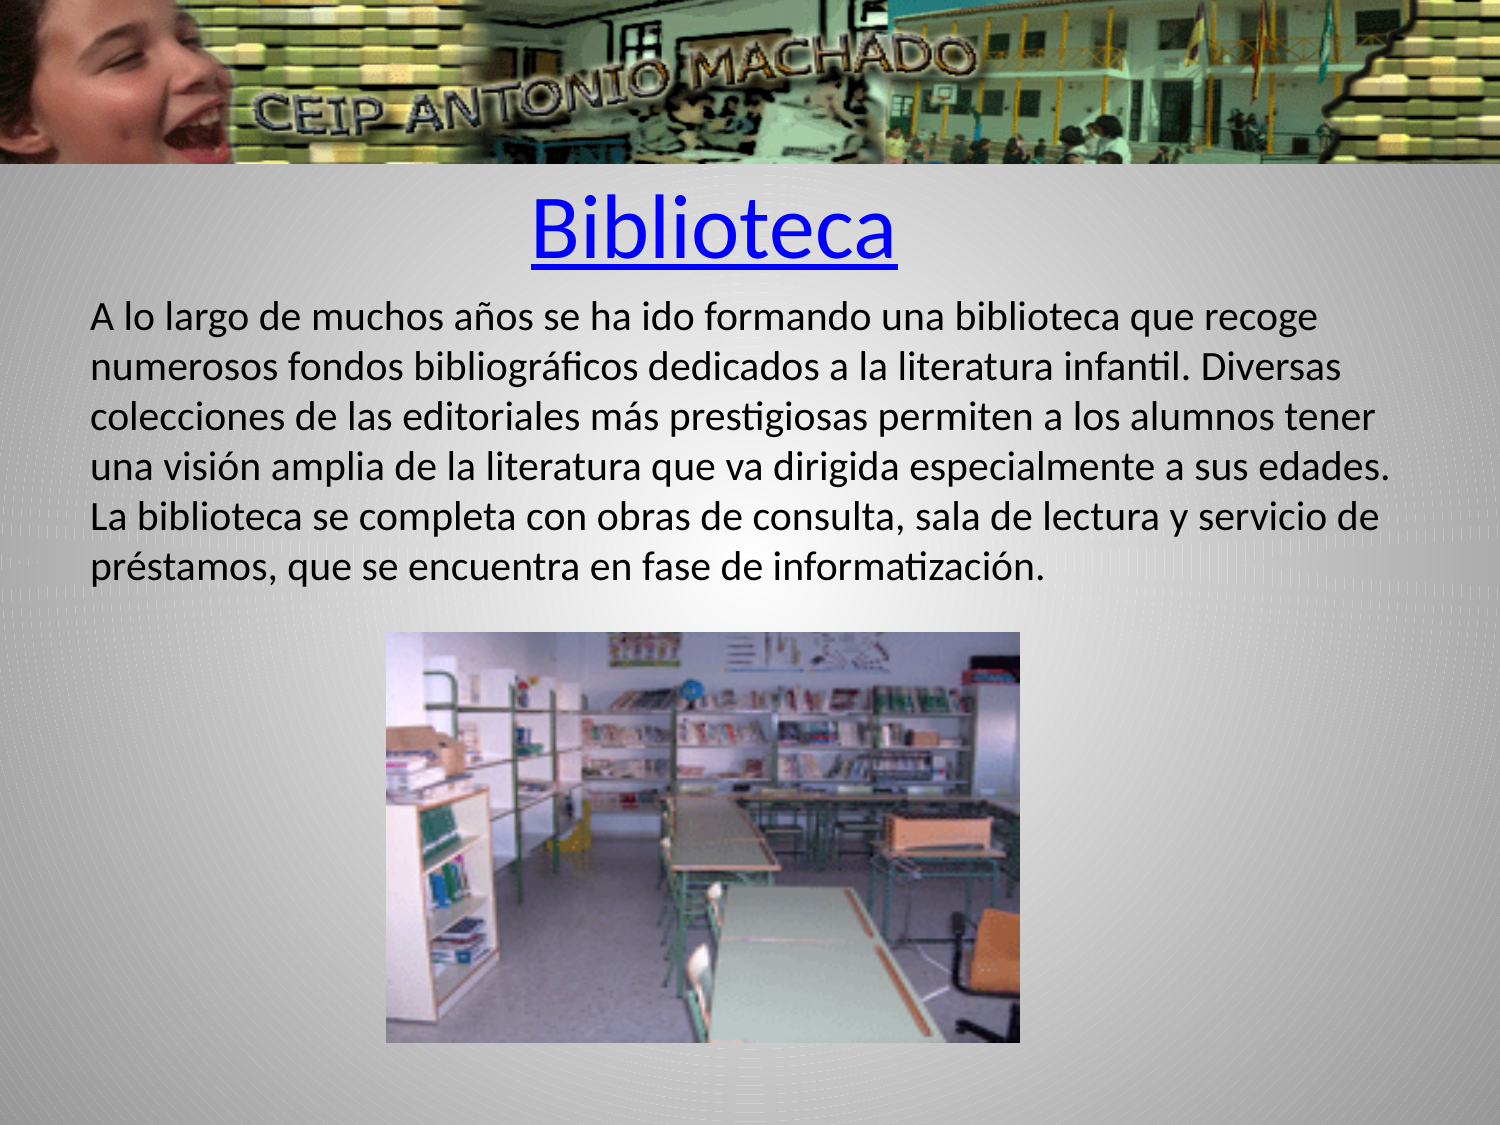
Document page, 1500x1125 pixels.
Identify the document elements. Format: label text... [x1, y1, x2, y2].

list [0, 0, 1500, 165]
list A lo largo de muchos años se ha ido formando una biblioteca que recoge numerosos fondos bibliográficos dedicados a la literatura infantil. Diversas colecciones de las editoriales más prestigiosas permiten a los alumnos tener una visión amplia de la literatura que va dirigida especialmente a sus edades. La biblioteca se completa con obras de consulta, sala de lectura y servicio de préstamos, que se encuentra en fase de informatización. [75, 281, 1430, 1005]
title Biblioteca [515, 176, 1010, 281]
picture [386, 632, 1020, 1044]
